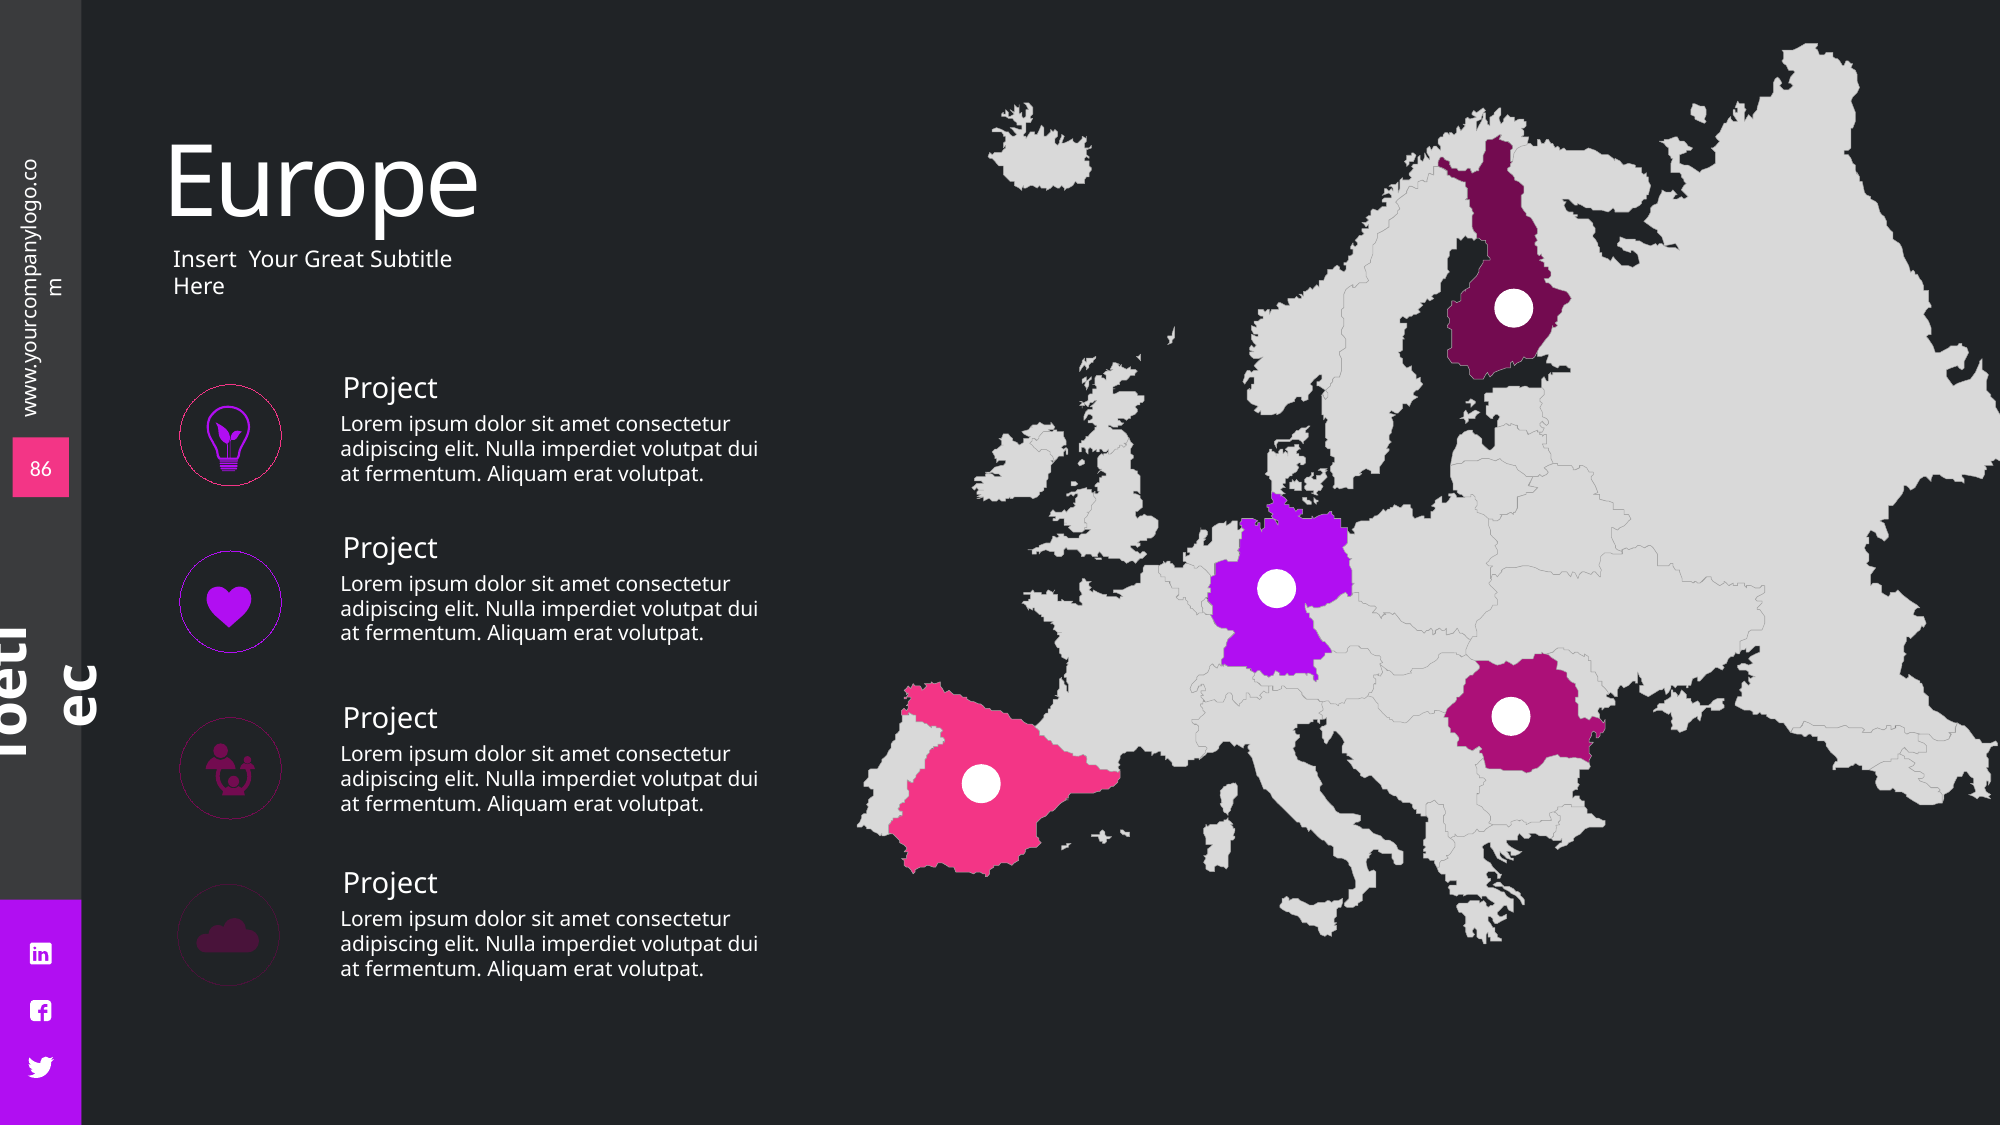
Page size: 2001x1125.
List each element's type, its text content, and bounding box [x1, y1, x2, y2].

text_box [857, 43, 2000, 944]
text_box Lorem ipsum dolor sit amet consectetur adipiscing elit. Nulla imperdiet volutpat dui at fermentum. Aliquam erat volutpat. [325, 562, 792, 653]
text_box Project [327, 850, 550, 898]
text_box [179, 717, 282, 820]
text_box Project [327, 514, 550, 562]
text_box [177, 884, 280, 986]
text_box Lorem ipsum dolor sit amet consectetur adipiscing elit. Nulla imperdiet volutpat dui at fermentum. Aliquam erat volutpat. [325, 733, 792, 823]
text_box Project [327, 685, 550, 733]
text_box Project [327, 355, 550, 402]
text_box Lorem ipsum dolor sit amet consectetur adipiscing elit. Nulla imperdiet volutpat dui at fermentum. Aliquam erat volutpat. [325, 898, 792, 989]
slide_number 86 [12, 437, 69, 498]
text_box Insert Your Great Subtitle Here [158, 237, 512, 307]
text_box Lorem ipsum dolor sit amet consectetur adipiscing elit. Nulla imperdiet volutpat dui at fermentum. Aliquam erat volutpat. [325, 402, 792, 493]
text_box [179, 384, 282, 486]
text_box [179, 550, 282, 653]
text_box Europe [147, 116, 677, 236]
